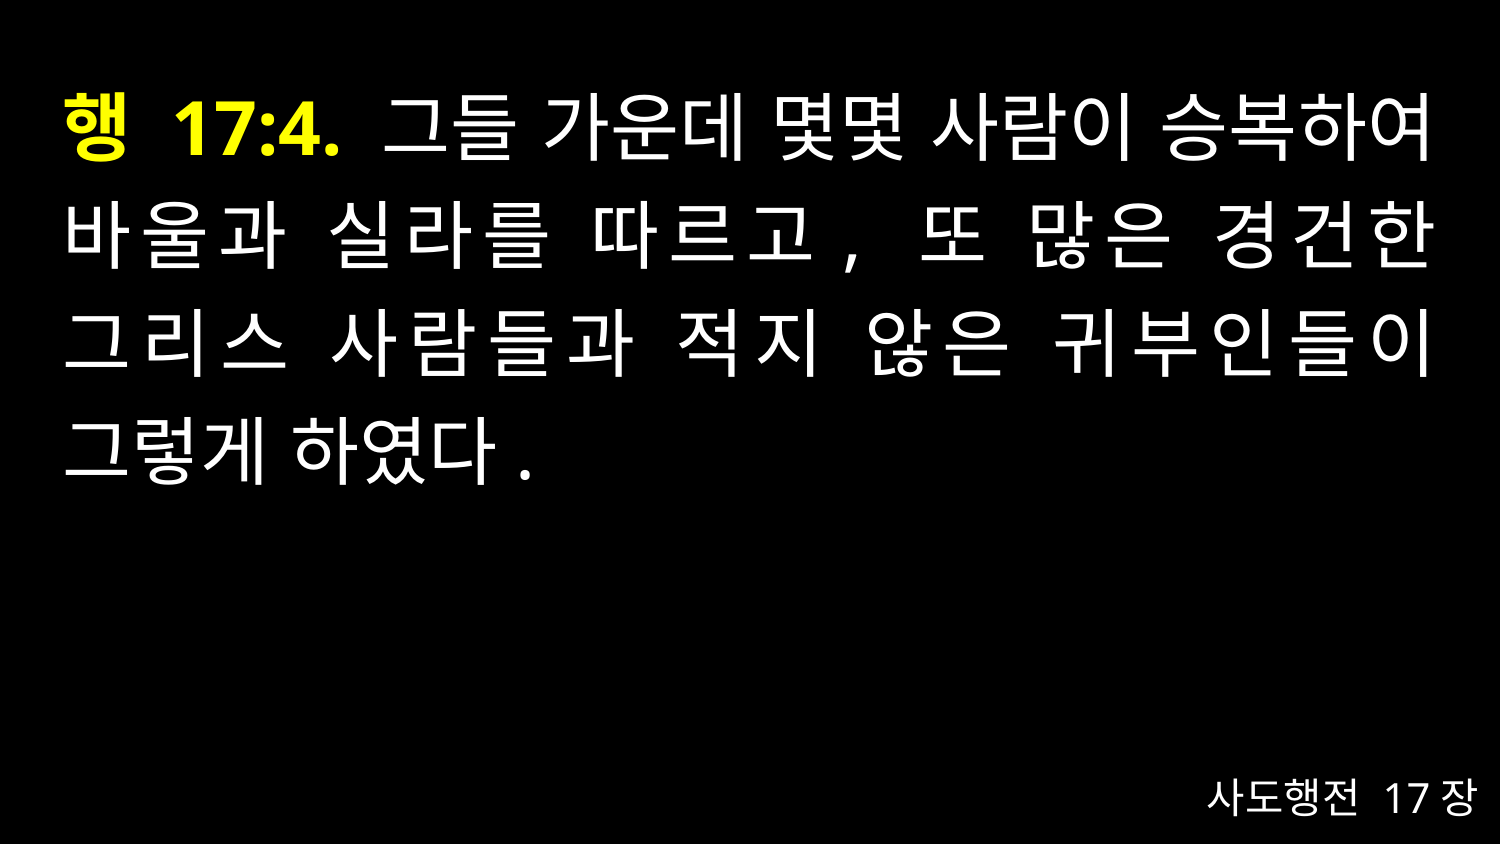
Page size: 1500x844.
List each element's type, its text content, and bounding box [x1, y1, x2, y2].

title 행 17:4. 그들 가운데 몇몇 사람이 승복하여 바울과 실라를 따르고, 또 많은 경건한 그리스 사람들과 적지 않은 귀부인들이 그렇게 하였다. [0, 0, 1500, 844]
subtitle 사도행전 17장 [916, 770, 1500, 844]
